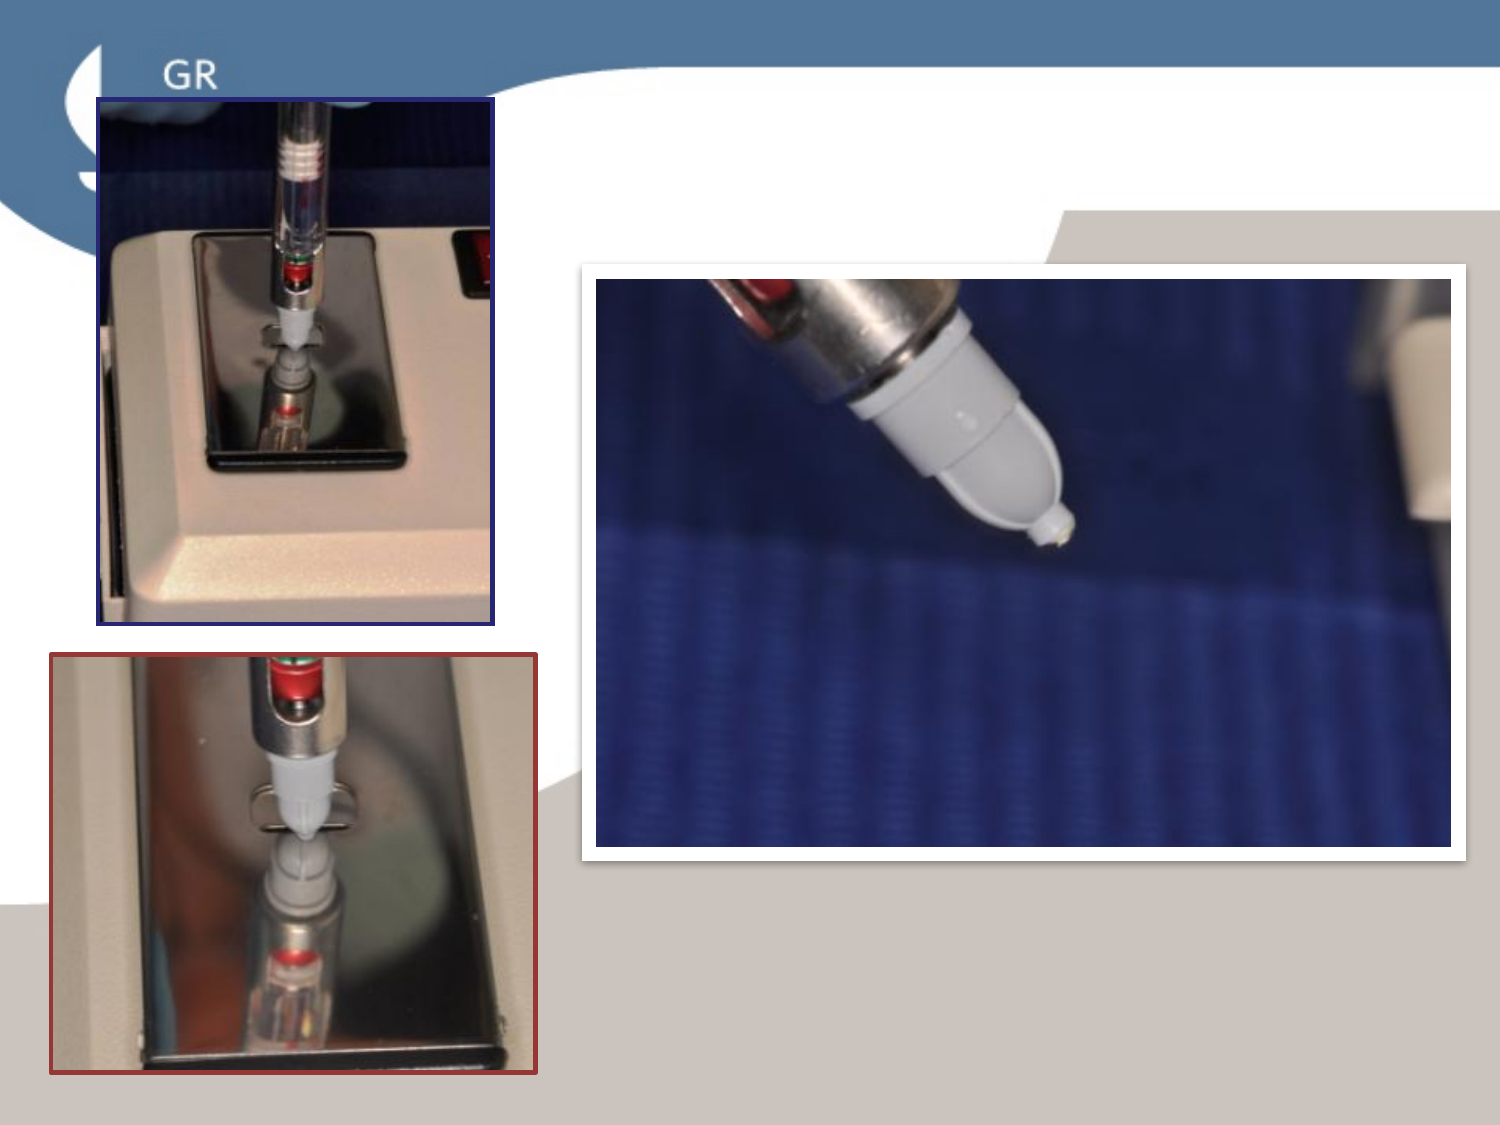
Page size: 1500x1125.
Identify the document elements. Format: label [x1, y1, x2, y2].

picture [100, 101, 491, 622]
picture [52, 656, 534, 1071]
picture [596, 278, 1452, 848]
